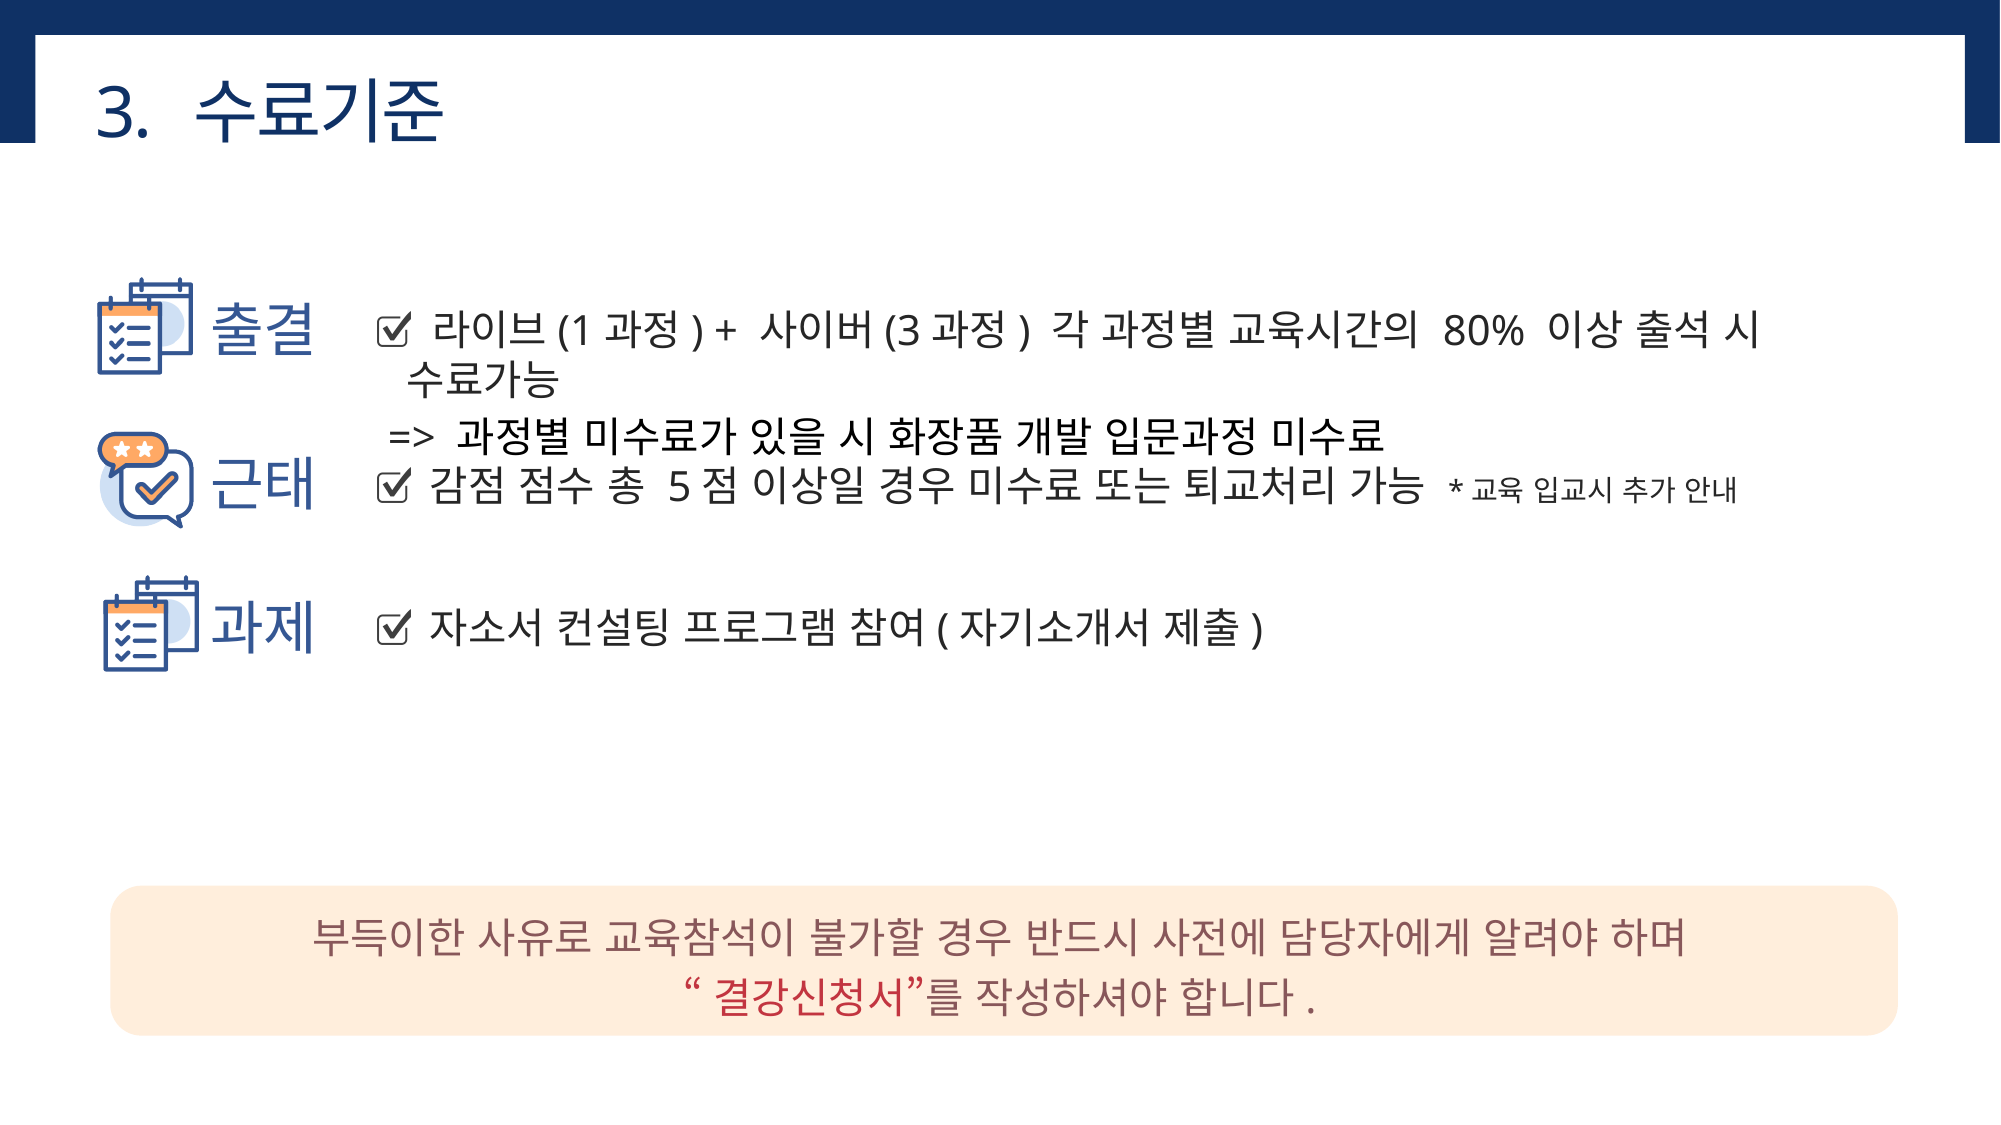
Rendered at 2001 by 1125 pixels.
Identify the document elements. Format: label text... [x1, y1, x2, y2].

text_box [110, 885, 1898, 1036]
text_box 자소서 컨설팅 프로그램 참여(자기소개서 제출) [362, 594, 1794, 659]
text_box 라이브(1과정) + 사이버(3과정) 각 과정별 교육시간의 80% 이상 출석 시 수료가능 => 과정별 미수료가 있을 시 화장품 개발 입문과정 미수료 [362, 296, 1794, 452]
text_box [97, 277, 315, 375]
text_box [79, 59, 475, 161]
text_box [103, 575, 315, 672]
text_box 감점 점수 총 5점 이상일 경우 미수료 또는 퇴교처리 가능 *교육 입교시 추가 안내 [362, 452, 1794, 518]
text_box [97, 431, 315, 529]
picture [0, 0, 2000, 1125]
